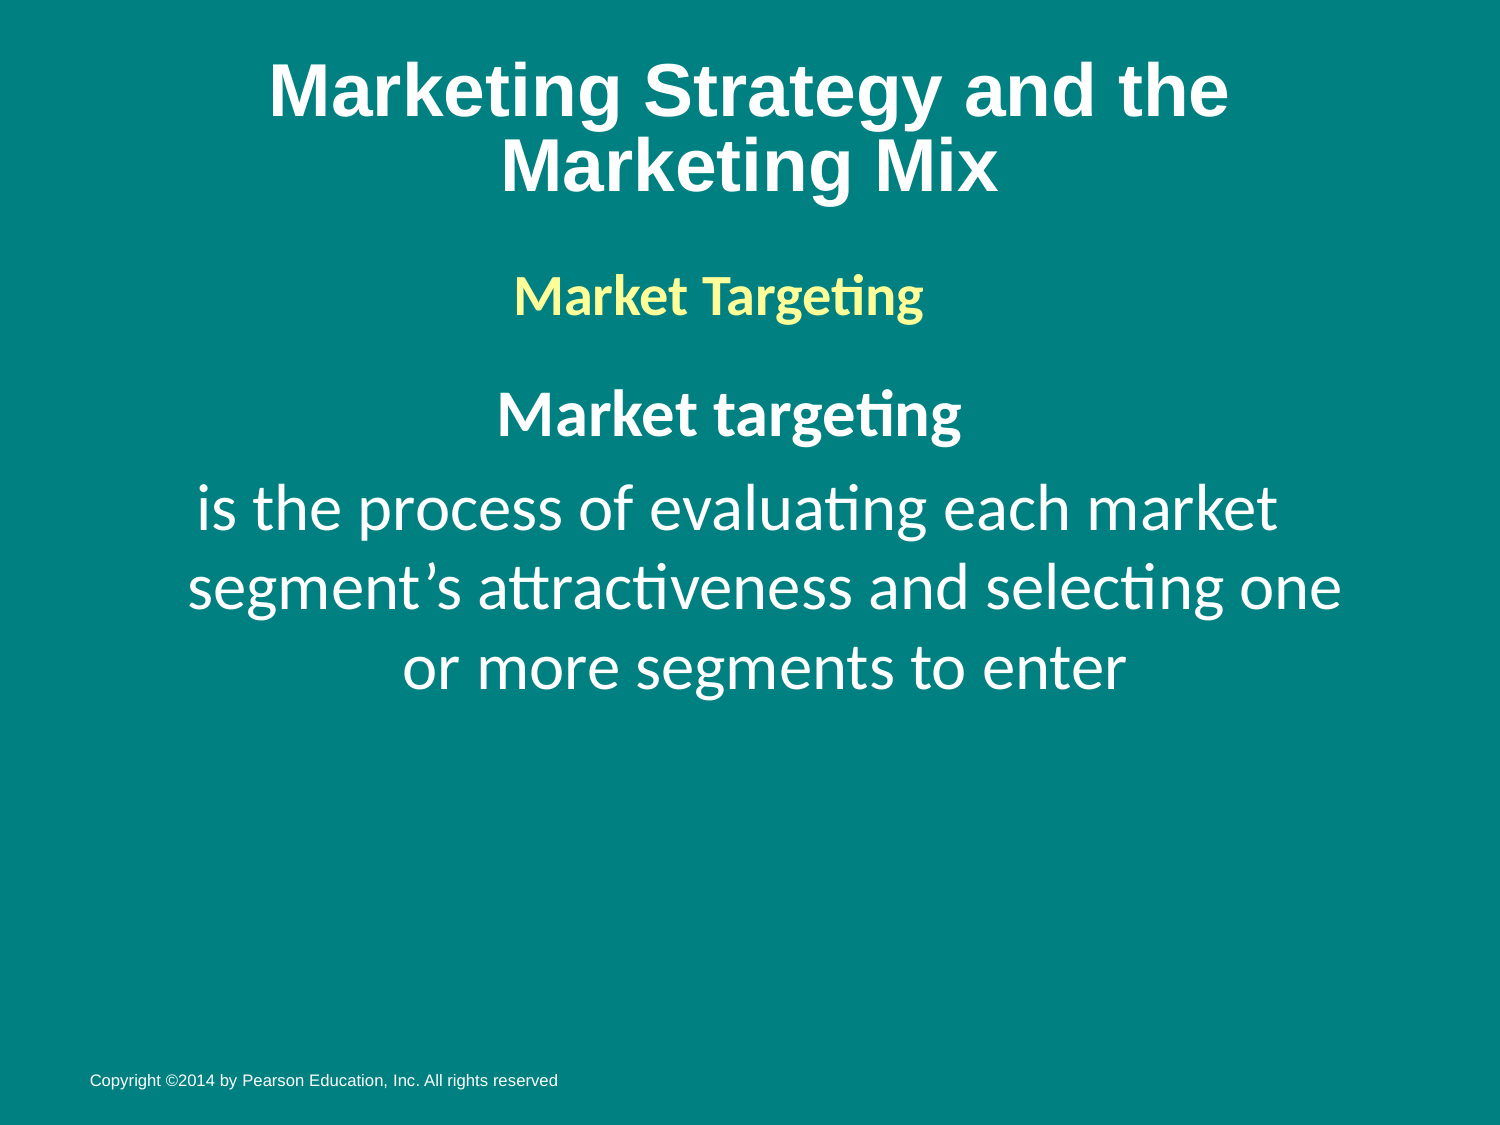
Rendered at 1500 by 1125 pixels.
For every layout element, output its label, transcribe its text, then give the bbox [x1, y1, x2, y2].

list Market targeting is the process of evaluating each market segment’s attractiveness and selecting one or more segments to enter [99, 362, 1376, 1038]
title Marketing Strategy and the Marketing Mix [112, 37, 1388, 226]
text_box Copyright ©2014 by Pearson Education, Inc. All rights reserved [74, 1062, 825, 1098]
list Market Targeting [0, 249, 1438, 301]
